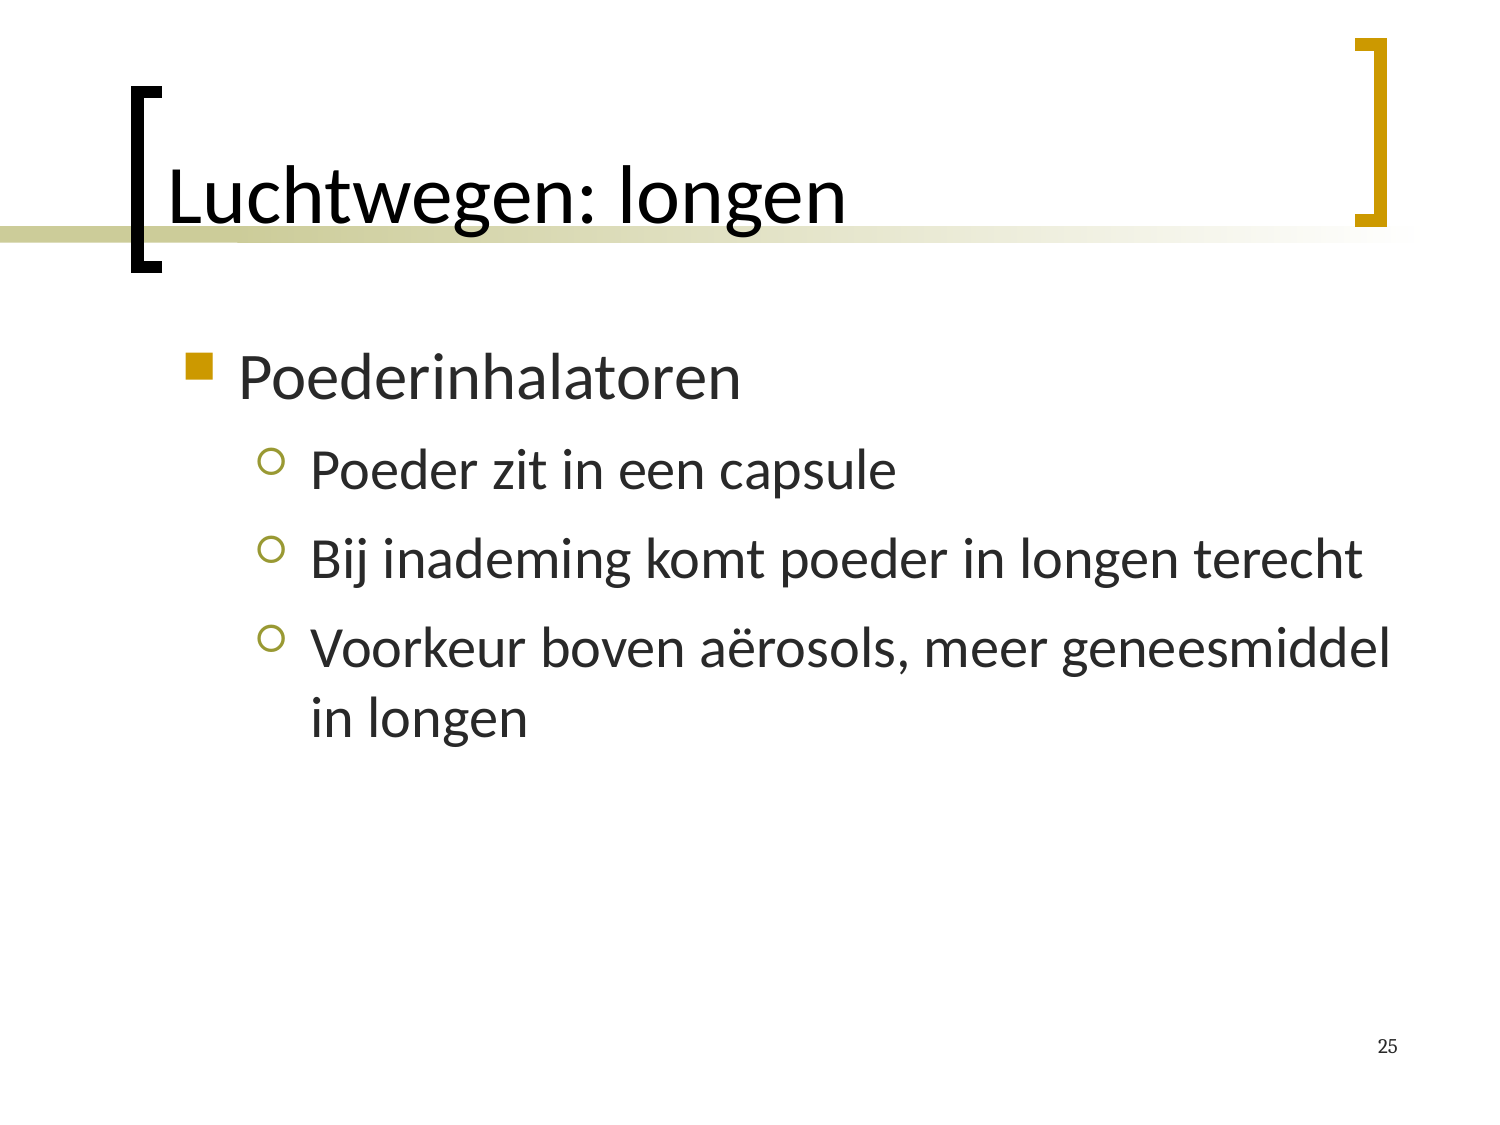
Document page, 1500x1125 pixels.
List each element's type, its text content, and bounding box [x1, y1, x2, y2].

list Poederinhalatoren Poeder zit in een capsule Bij inademing komt poeder in longen terecht Voorkeur boven aërosols, meer geneesmiddel in longen [155, 324, 1413, 1000]
slide_number 25 [1099, 1024, 1413, 1101]
title Luchtwegen: longen [152, 15, 1328, 248]
